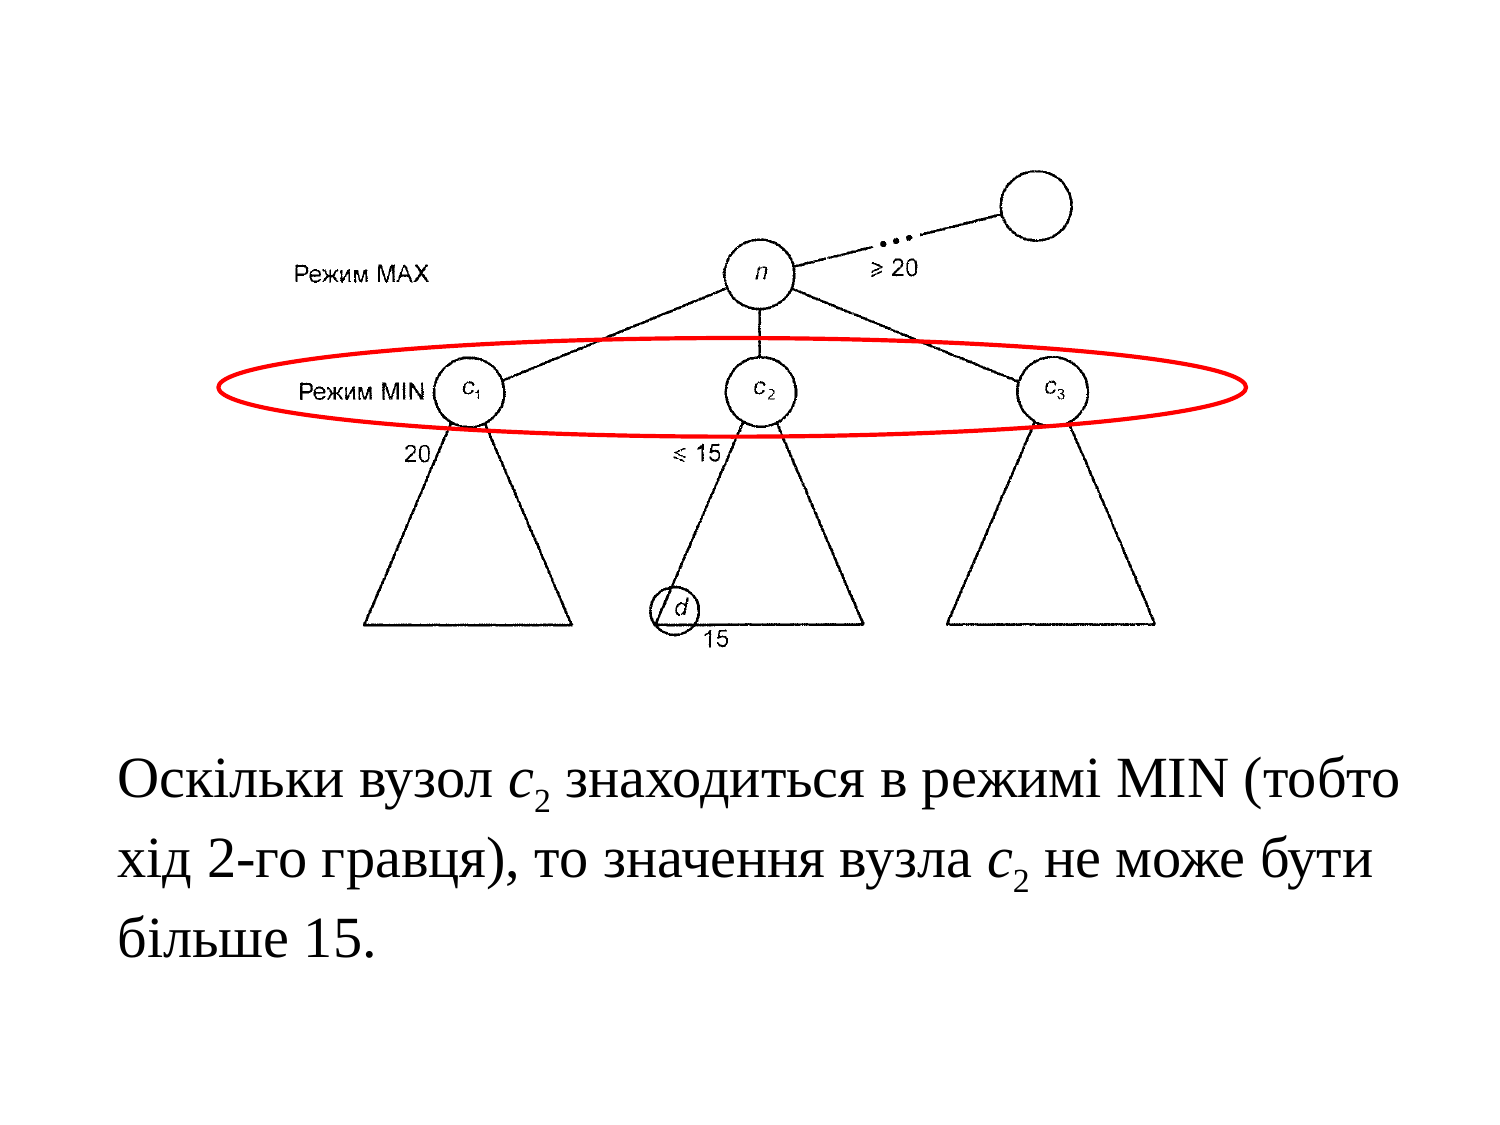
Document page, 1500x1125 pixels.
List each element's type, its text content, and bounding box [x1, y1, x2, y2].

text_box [218, 160, 1247, 654]
list Оскільки вузол с2 знаходиться в режимі MIN (тобто хід 2-го гравця), то значення вузла с2 не може бути більше 15. [0, 731, 1500, 1095]
